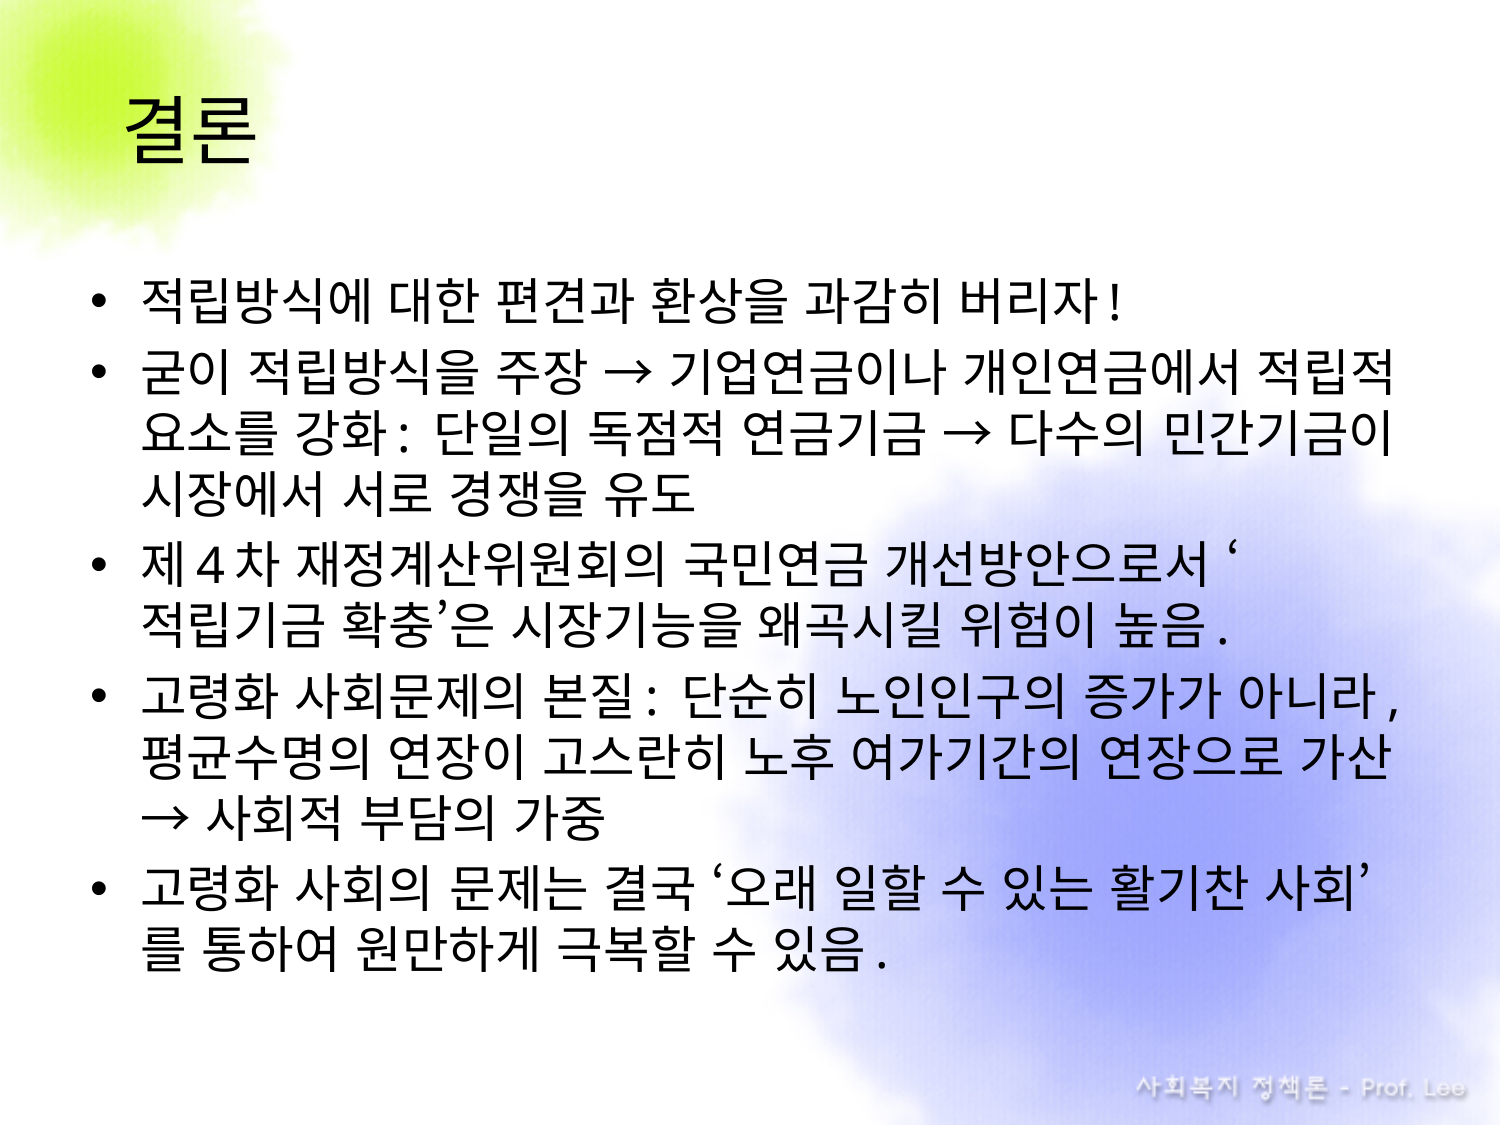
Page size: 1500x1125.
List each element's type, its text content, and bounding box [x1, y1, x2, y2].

list 적립방식에 대한 편견과 환상을 과감히 버리자! 굳이 적립방식을 주장 → 기업연금이나 개인연금에서 적립적 요소를 강화: 단일의 독점적 연금기금 → 다수의 민간기금이 시장에서 서로 경쟁을 유도 제4차 재정계산위원회의 국민연금 개선방안으로서 ‘적립기금 확충’은 시장기능을 왜곡시킬 위험이 높음. 고령화 사회문제의 본질: 단순히 노인인구의 증가가 아니라, 평균수명의 연장이 고스란히 노후 여가기간의 연장으로 가산 → 사회적 부담의 가중 고령화 사회의 문제는 결국 ‘오래 일할 수 있는 활기찬 사회’를 통하여 원만하게 극복할 수 있음. [75, 262, 1425, 1005]
title 결론 [67, 35, 1418, 223]
picture [0, 0, 1500, 1125]
